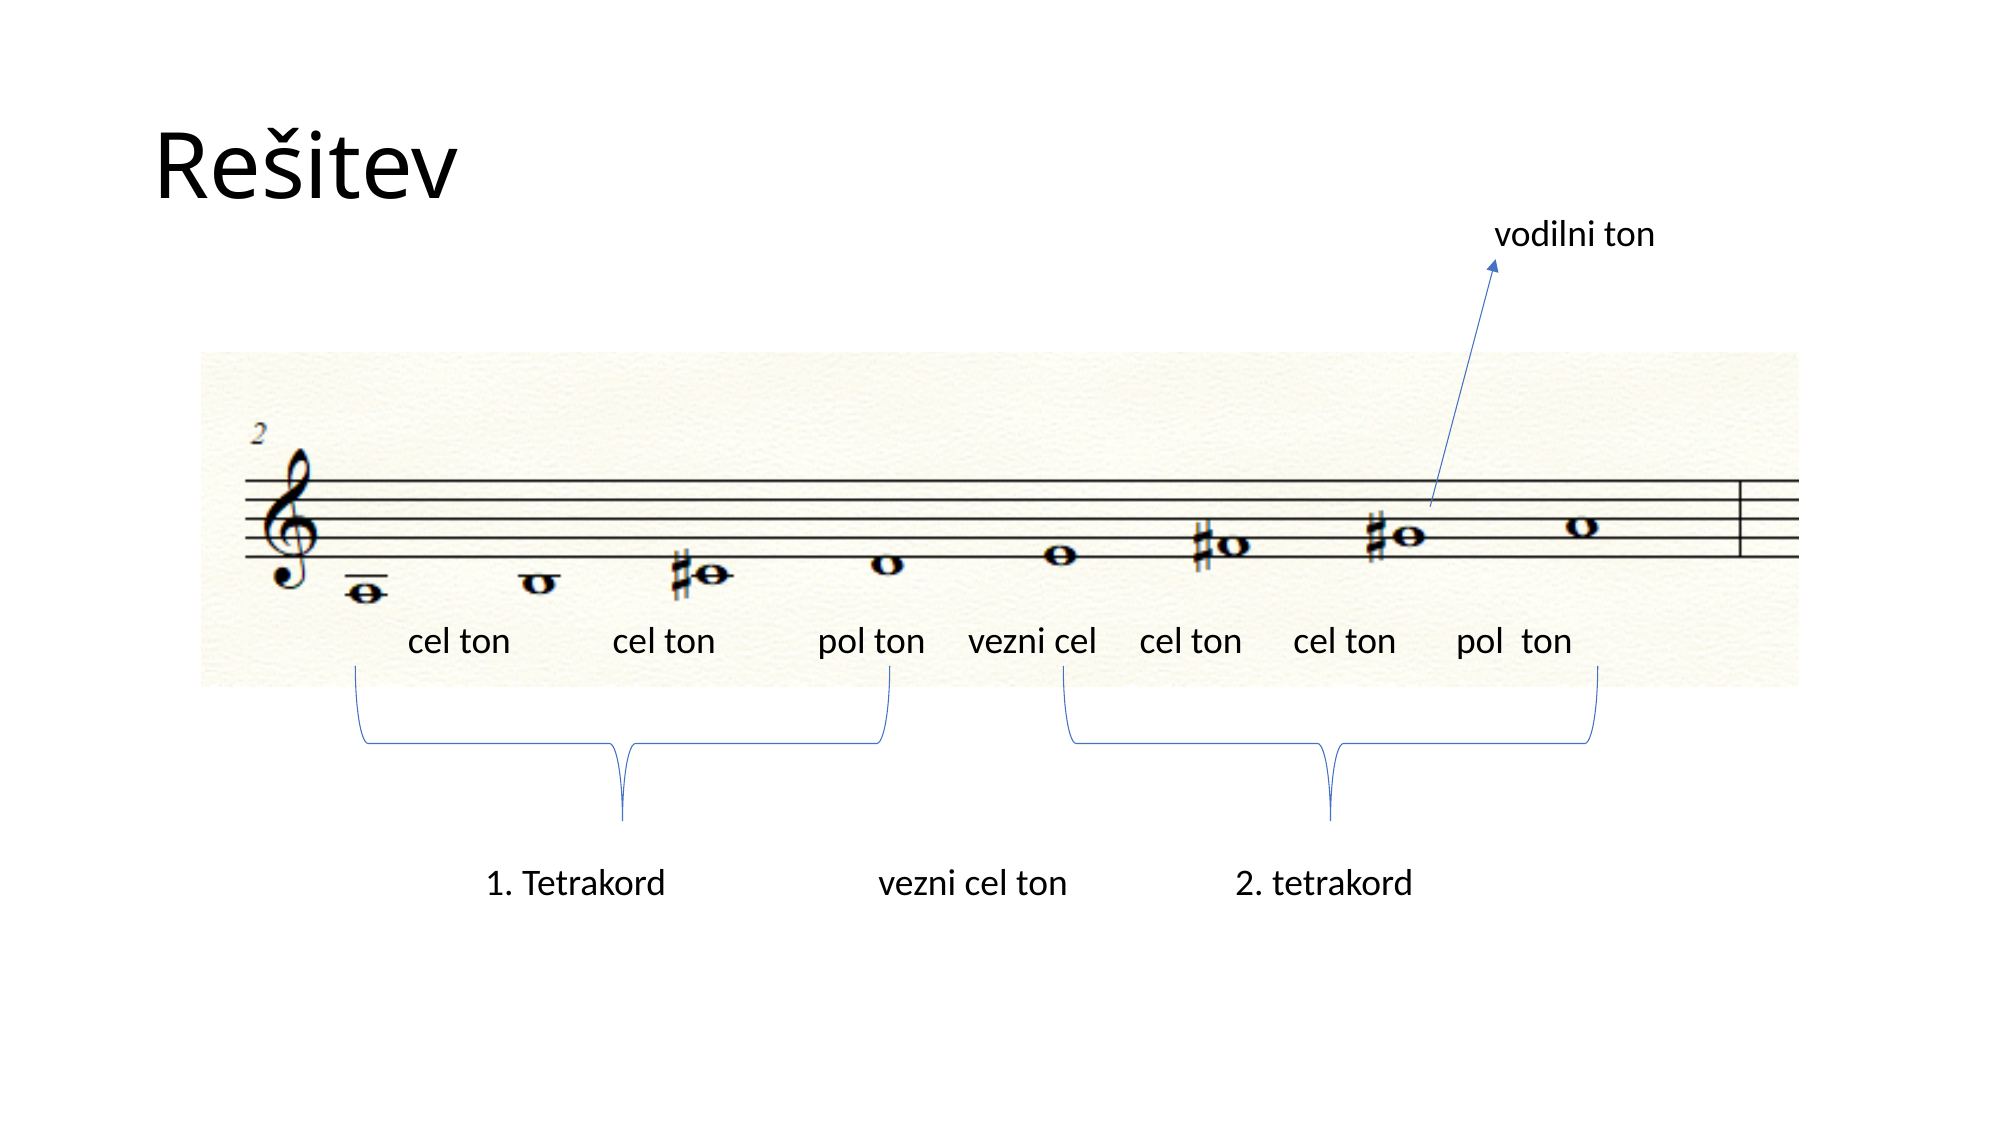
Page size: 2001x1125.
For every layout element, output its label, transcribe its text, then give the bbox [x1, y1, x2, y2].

text_box vodilni ton [1479, 201, 1679, 261]
text_box [1063, 687, 1598, 822]
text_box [1429, 259, 1496, 507]
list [201, 352, 1799, 687]
text_box 1. Tetrakord vezni cel ton 2. tetrakord [470, 850, 1642, 911]
text_box [355, 687, 890, 822]
title Rešitev [137, 59, 1863, 278]
